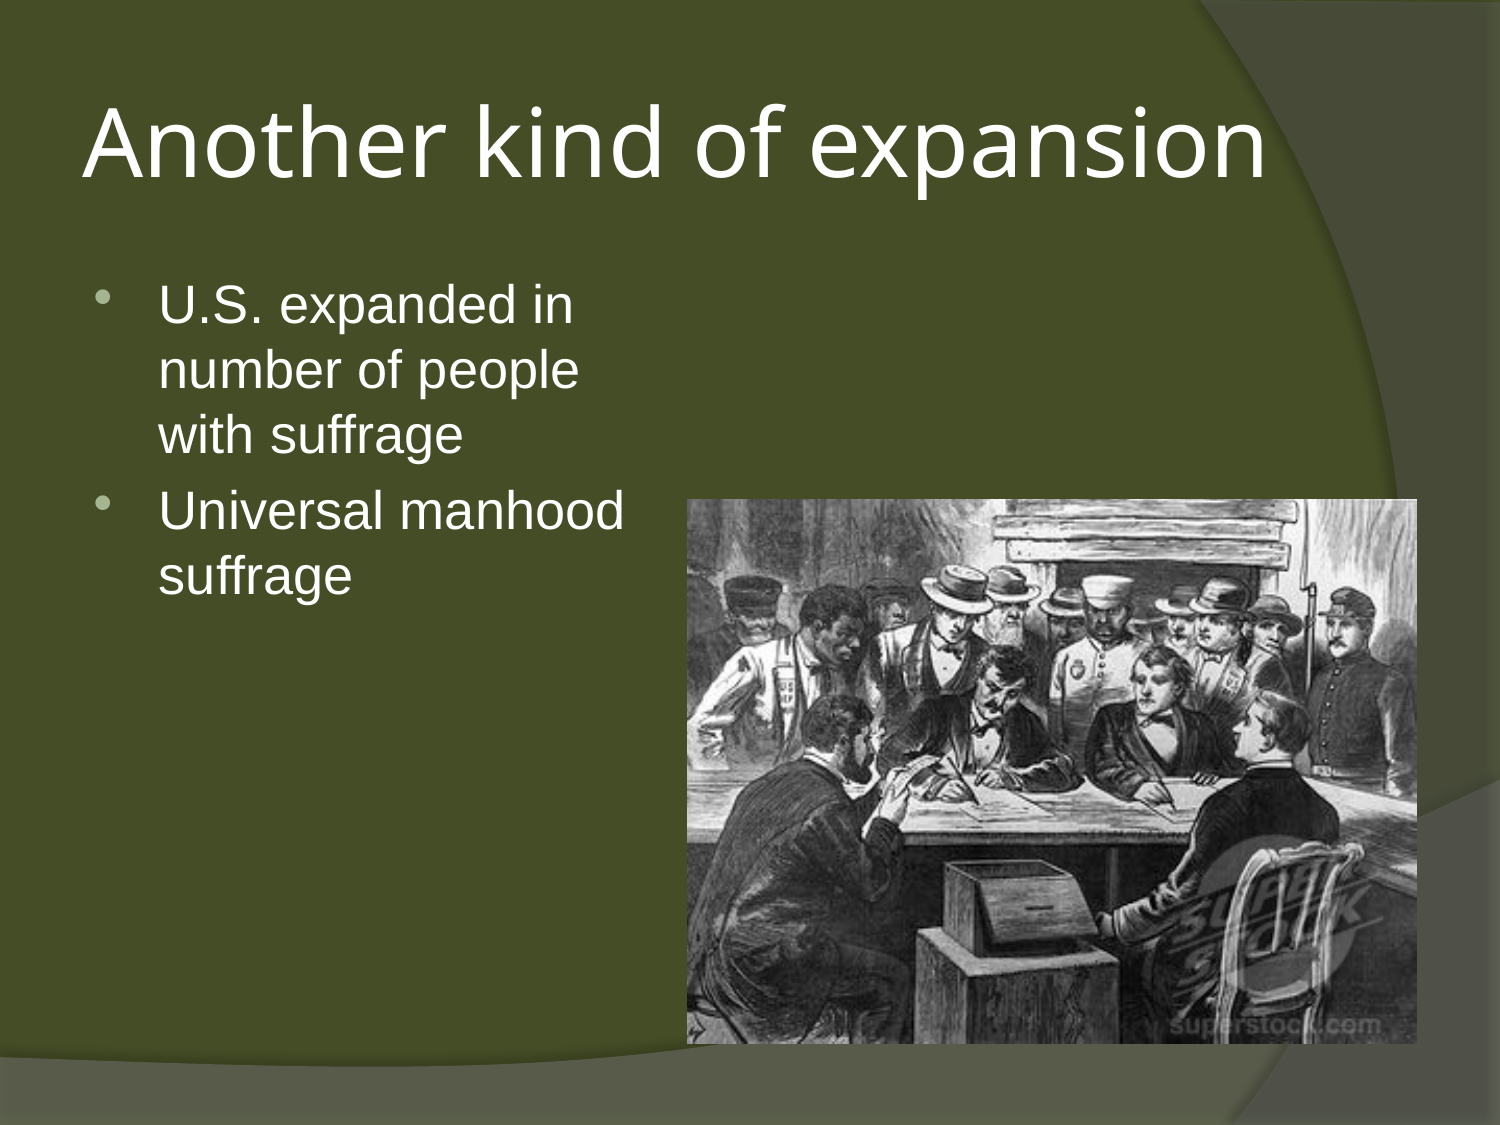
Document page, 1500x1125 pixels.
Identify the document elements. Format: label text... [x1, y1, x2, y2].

picture [687, 499, 1417, 1044]
title Another kind of expansion [75, 45, 1300, 233]
list U.S. expanded in number of people with suffrage Universal manhood suffrage [75, 262, 675, 1005]
